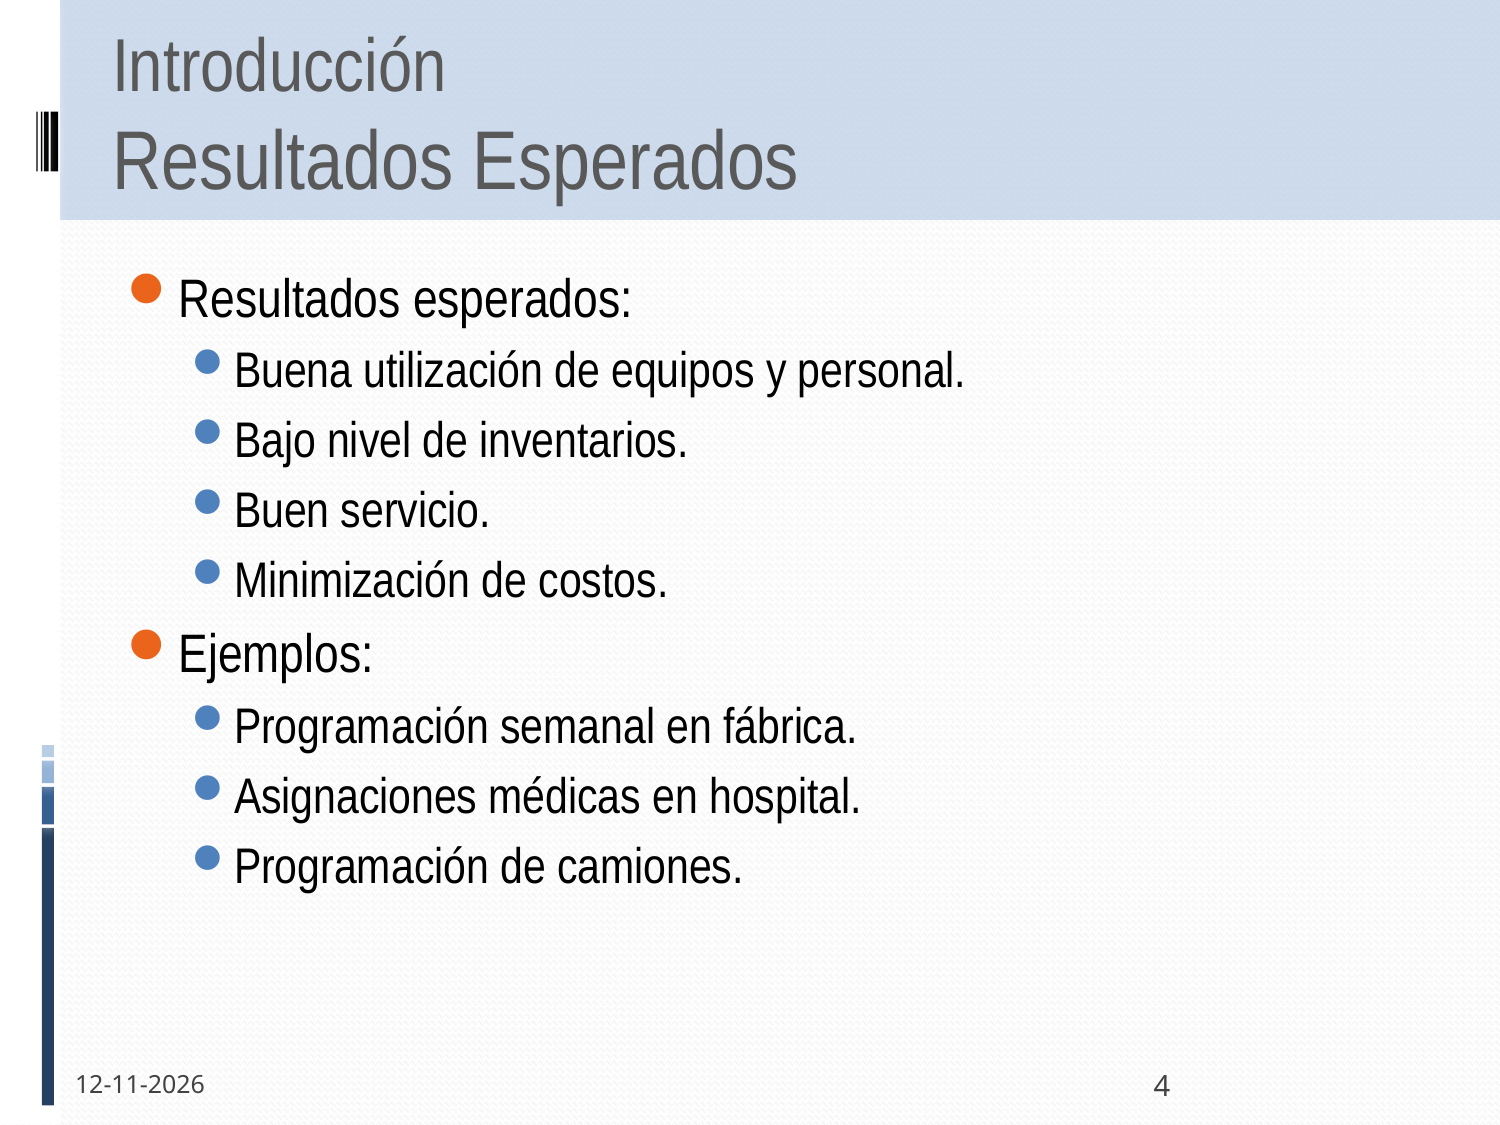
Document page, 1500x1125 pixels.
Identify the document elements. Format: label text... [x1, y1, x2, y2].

list Resultados esperados: Buena utilización de equipos y personal. Bajo nivel de inventarios. Buen servicio. Minimización de costos. Ejemplos: Programación semanal en fábrica. Asignaciones médicas en hospital. Programación de camiones. [111, 255, 1436, 1038]
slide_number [75, 1042, 243, 1103]
slide_number 4 [1045, 1046, 1171, 1107]
title Introducción Resultados Esperados [111, 18, 1436, 207]
